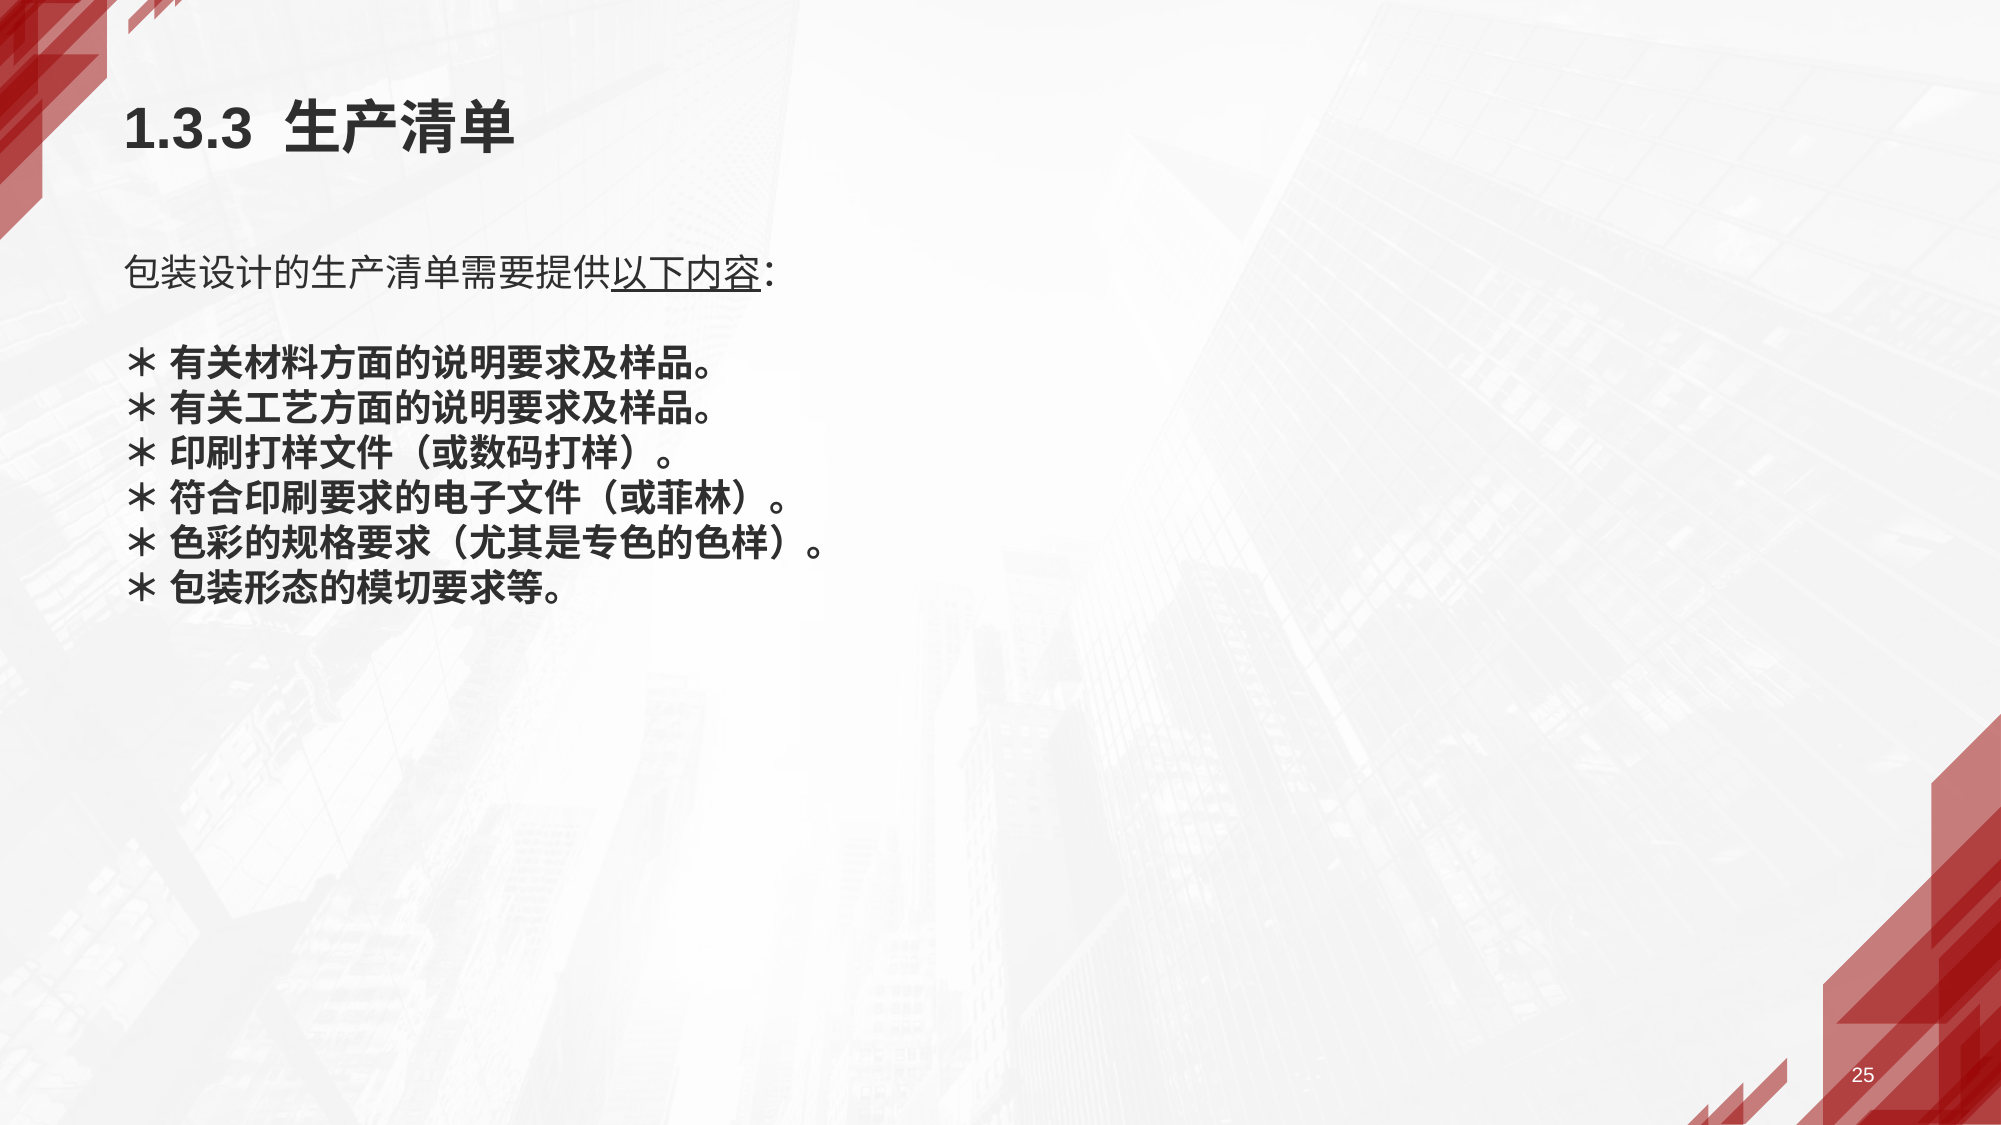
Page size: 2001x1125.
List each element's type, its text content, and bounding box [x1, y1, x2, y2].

text_box 包装设计的生产清单需要提供以下内容： ＊ 有关材料方面的说明要求及样品。 ＊ 有关工艺方面的说明要求及样品。 ＊ 印刷打样文件（或数码打样）。 ＊ 符合印刷要求的电子文件（或菲林）。 ＊ 色彩的规格要求（尤其是专色的色样）。 ＊ 包装形态的模切要求等。 [108, 241, 1867, 617]
title 1.3.3 生产清单 [108, 81, 1890, 169]
slide_number 25 [1452, 1056, 1890, 1092]
